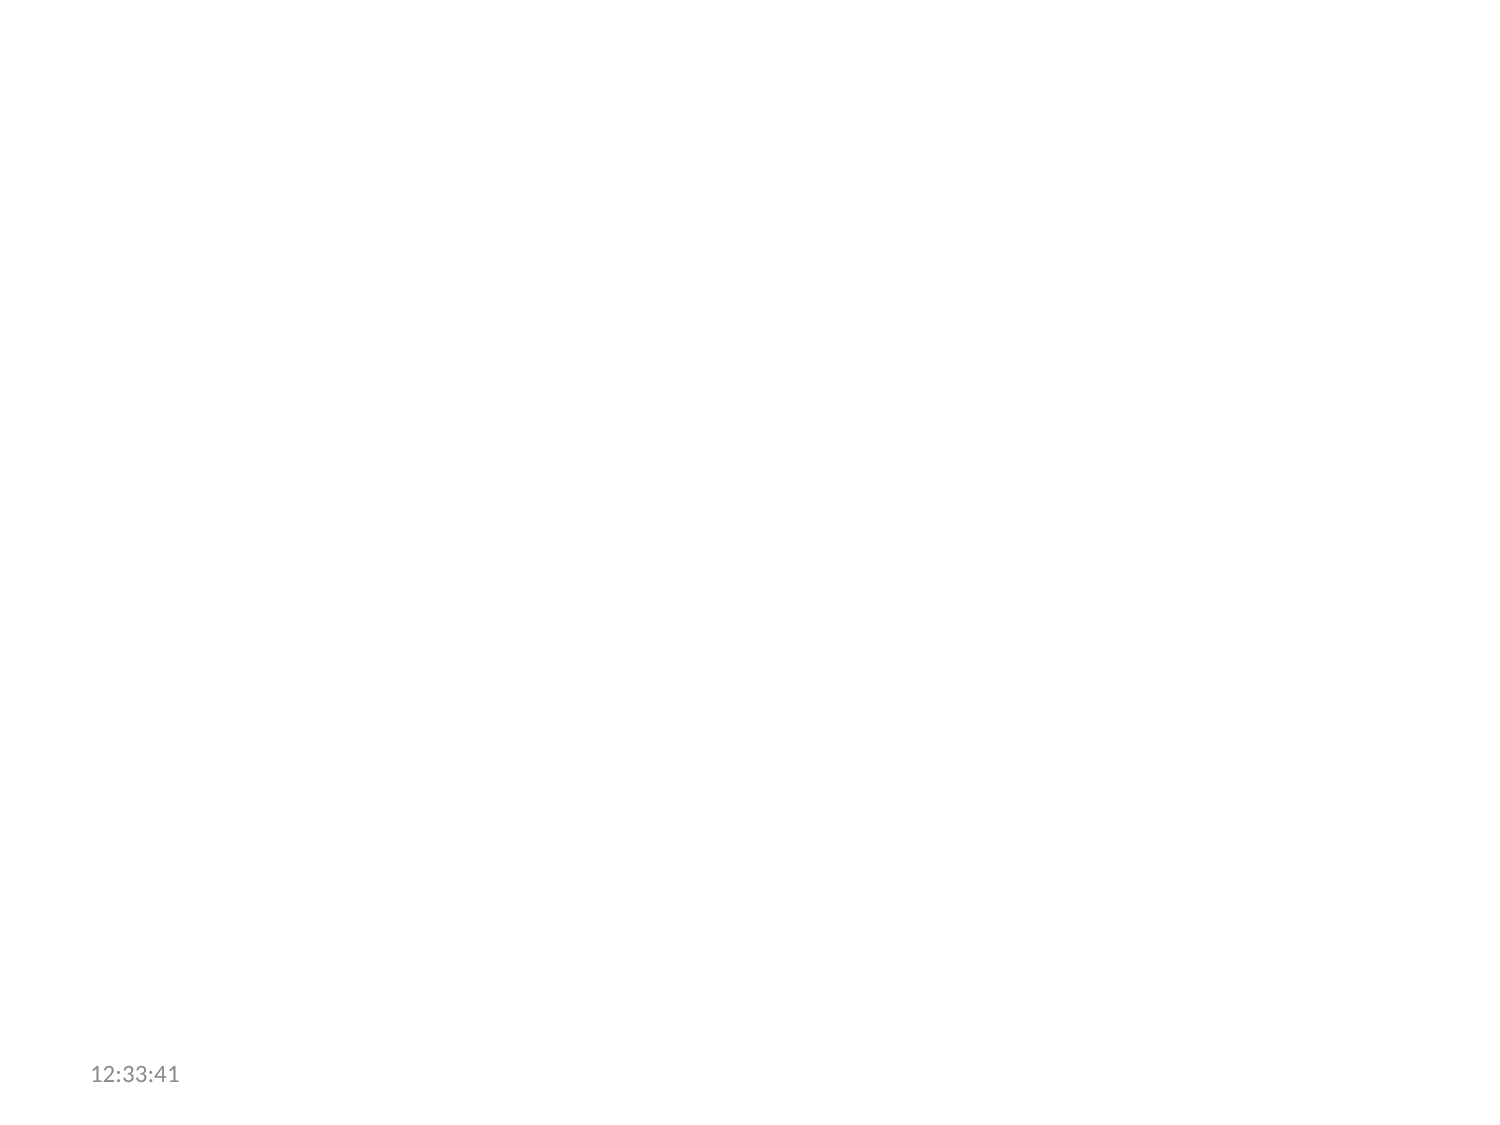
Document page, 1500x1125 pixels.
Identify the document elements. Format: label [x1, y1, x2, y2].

slide_number [75, 1042, 425, 1103]
